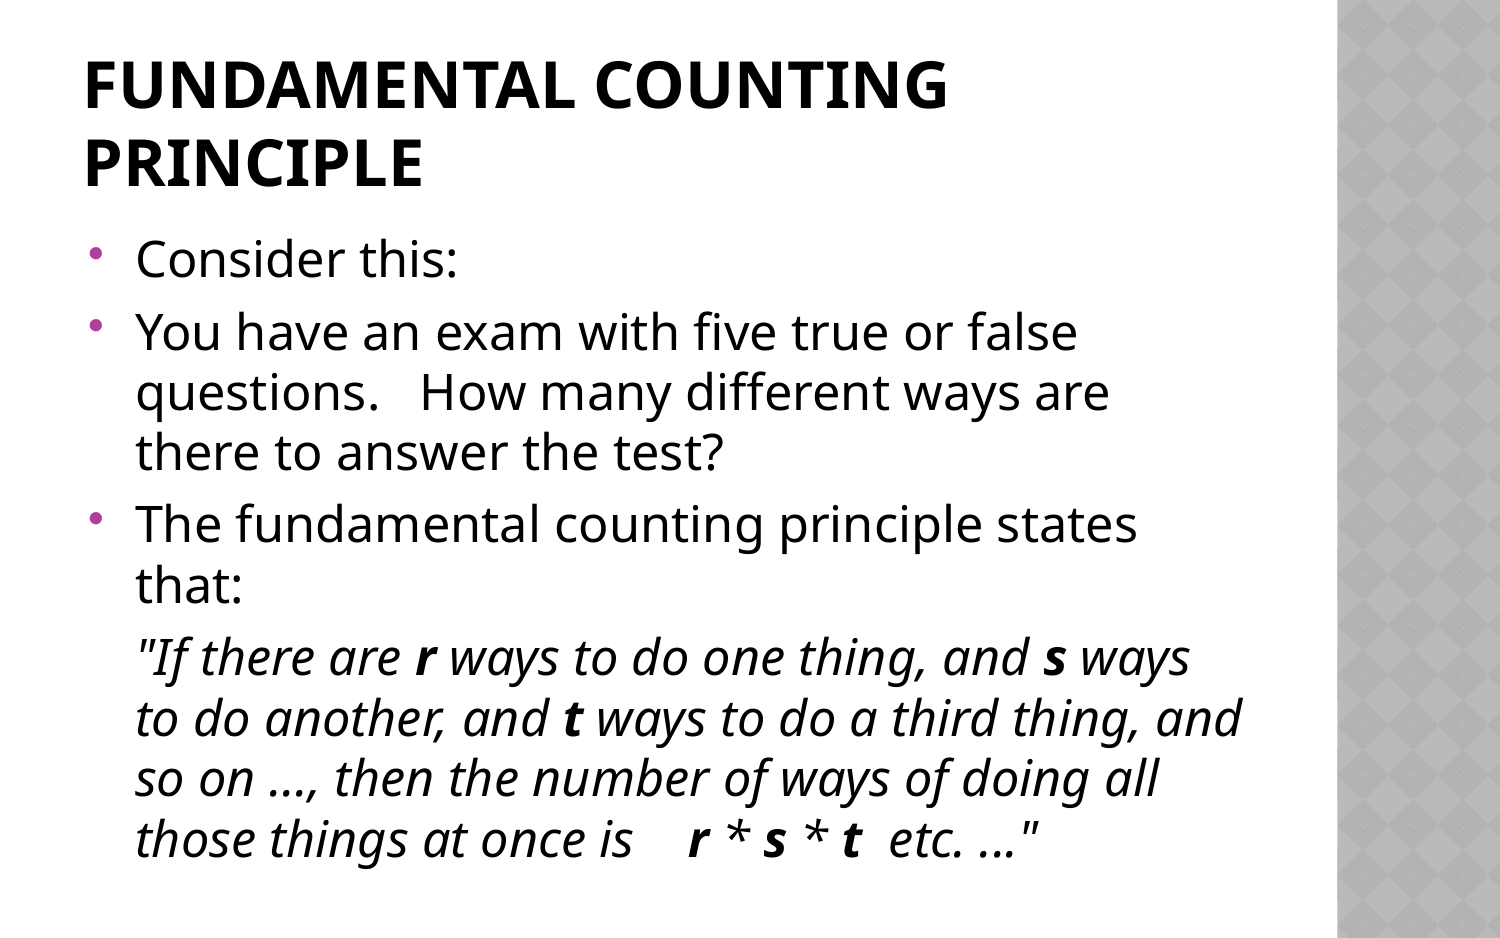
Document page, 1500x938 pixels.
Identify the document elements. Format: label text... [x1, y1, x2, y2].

title Fundamental Counting Principle [75, 43, 1263, 200]
list Consider this: You have an exam with five true or false questions. How many different ways are there to answer the test? The fundamental counting principle states that: "If there are r ways to do one thing, and s ways to do another, and t ways to do a third thing, and so on ..., then the number of ways of doing all those things at once is r * s * t etc. ..." [75, 220, 1263, 883]
